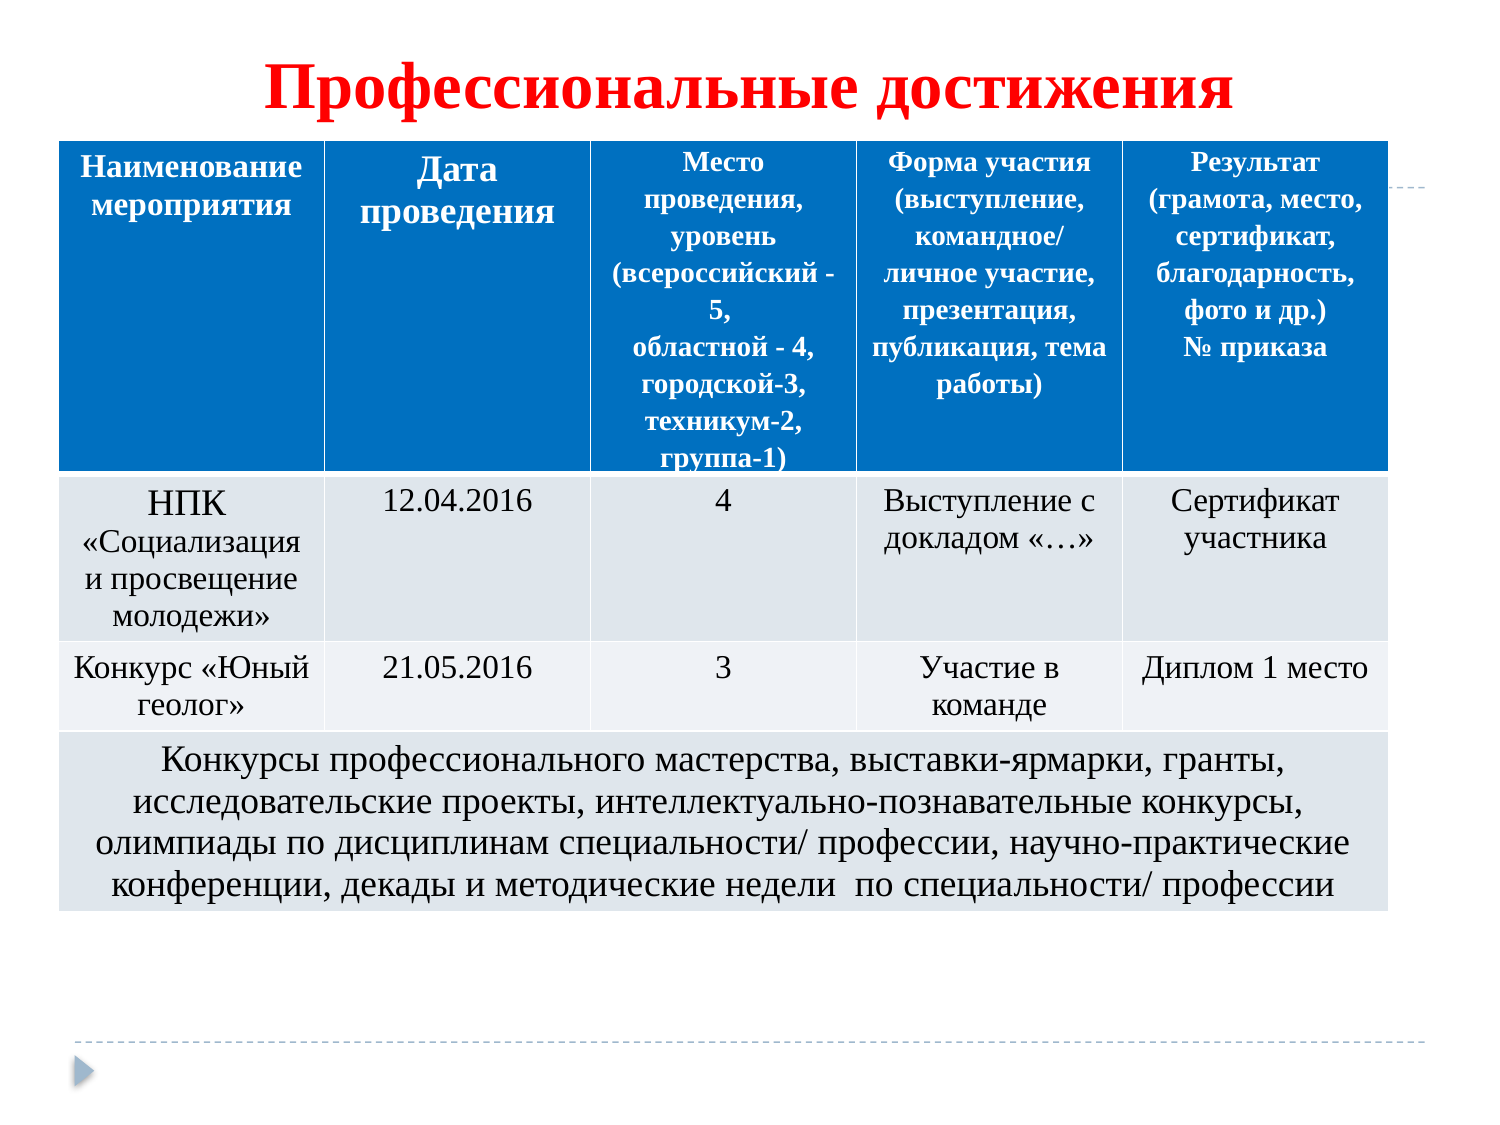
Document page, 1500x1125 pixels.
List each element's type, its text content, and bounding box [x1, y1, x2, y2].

table_header Наименование мероприятия [59, 141, 324, 471]
table_cell 4 [591, 477, 856, 641]
table_cell 21.05.2016 [325, 642, 590, 730]
table_cell 3 [591, 642, 856, 730]
table_cell Диплом 1 место [1123, 642, 1388, 730]
table_header Место проведения, уровень (всероссийский - 5, областной - 4, городской-3, техникум-2, группа-1) [591, 141, 856, 471]
table_cell Участие в команде [857, 642, 1122, 730]
table_header Форма участия (выступление, командное/ личное участие, презентация, публикация, тема работы) [857, 141, 1122, 471]
table_cell 12.04.2016 [325, 477, 590, 641]
title Профессиональные достижения [75, 24, 1425, 129]
table_cell Конкурсы профессионального мастерства, выставки-ярмарки, гранты, исследовательские проекты, интеллектуально-познавательные конкурсы, олимпиады по дисциплинам специальности/ профессии, научно-практические конференции, декады и методические недели по специальности/ профессии [59, 732, 1388, 911]
table_cell Конкурс «Юный геолог» [59, 642, 324, 730]
table_header Дата проведения [325, 141, 590, 471]
table_cell НПК «Социализация и просвещение молодежи» [59, 477, 324, 641]
table_cell Выступление с докладом «…» [857, 477, 1122, 641]
table_header Результат (грамота, место, сертификат, благодарность, фото и др.) № приказа [1123, 141, 1388, 471]
table_cell Сертификат участника [1123, 477, 1388, 641]
